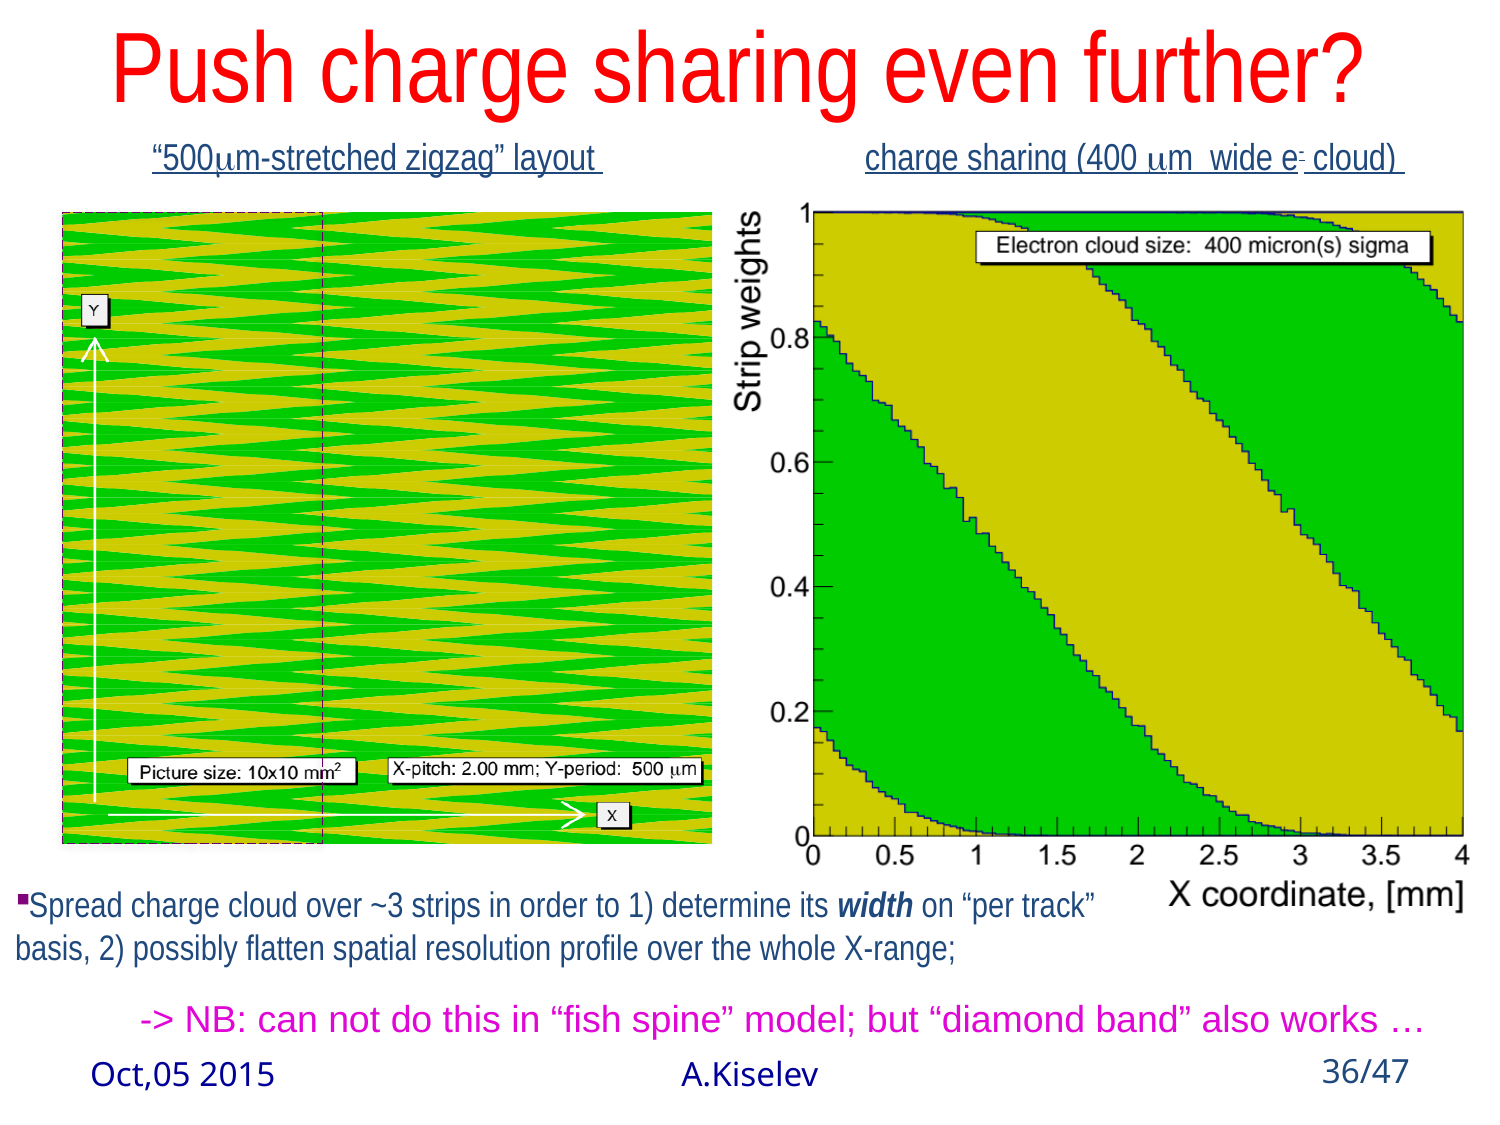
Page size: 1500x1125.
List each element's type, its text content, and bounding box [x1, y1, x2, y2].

text_box -> NB: can not do this in “fish spine” model; but “diamond band” also works … [125, 987, 1500, 1048]
picture [720, 174, 1500, 933]
text_box charge sharing (400 mm wide e- cloud) [849, 124, 1425, 173]
picture [62, 212, 713, 845]
title Push charge sharing even further? [0, 0, 1500, 125]
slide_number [75, 1042, 425, 1103]
text_box “500mm-stretched zigzag” layout [137, 124, 675, 200]
slide_number 36/47 [1074, 1048, 1425, 1103]
text_box Spread charge cloud over ~3 strips in order to 1) determine its width on “per track” basis, 2) possibly flatten spatial resolution profile over the whole X-range; [0, 875, 1185, 1000]
footer A.Kiselev [512, 1048, 988, 1103]
